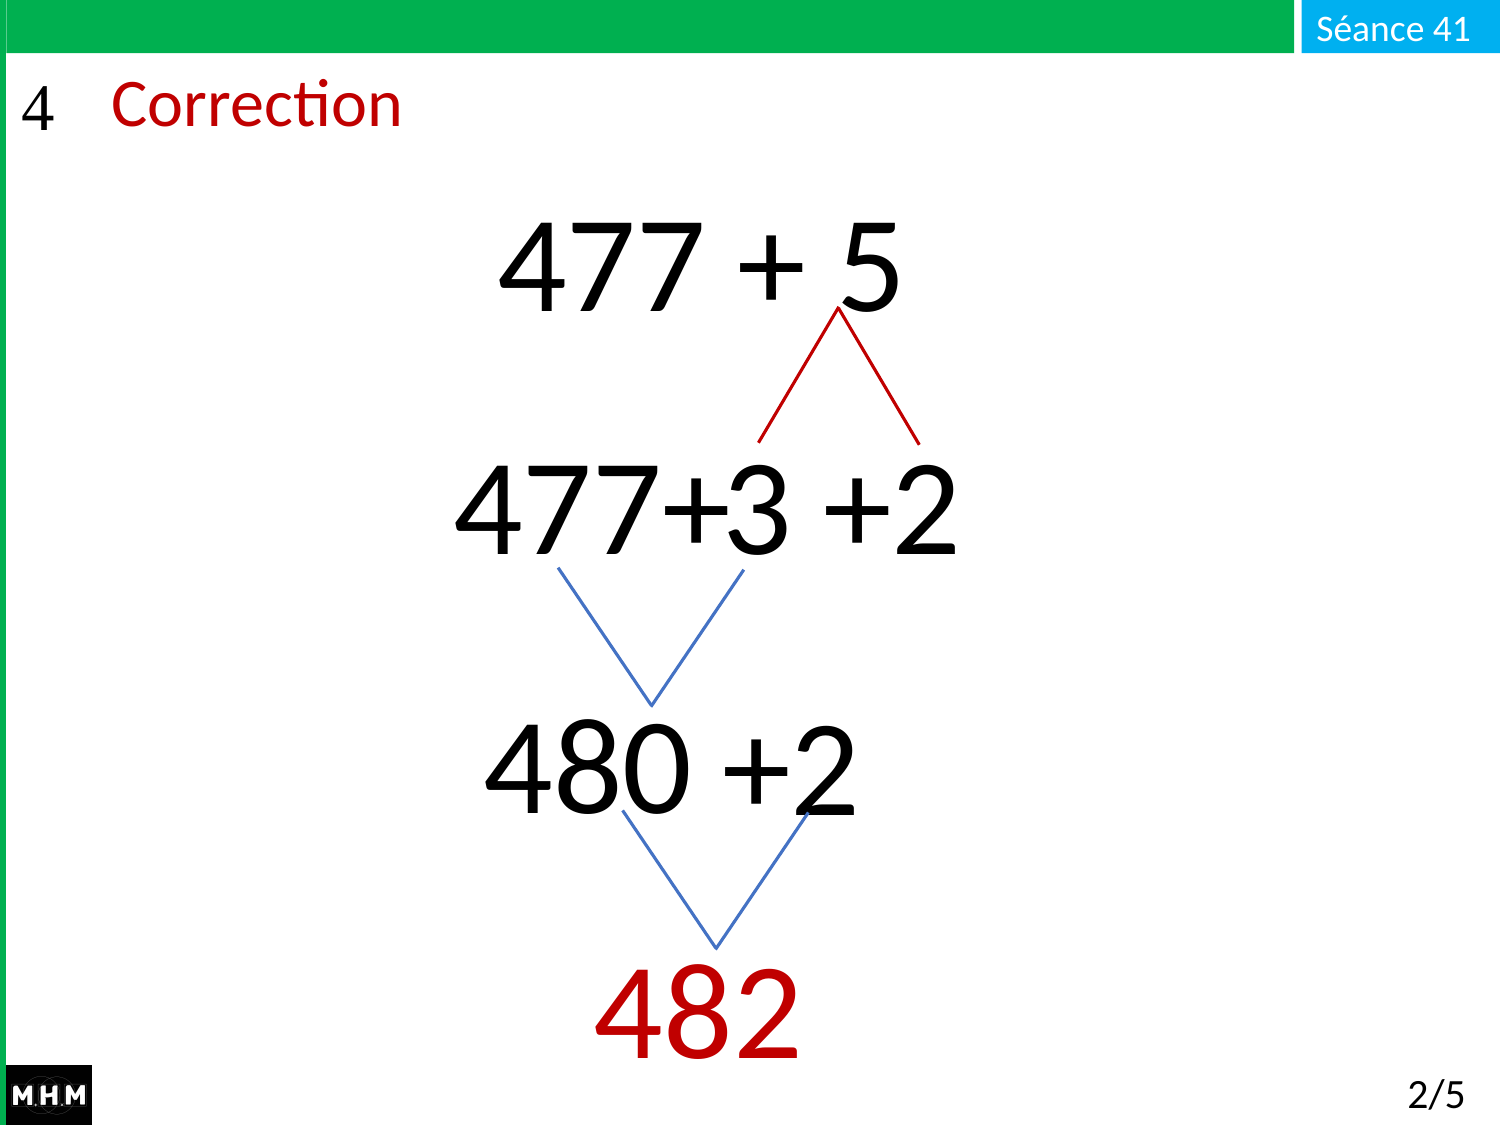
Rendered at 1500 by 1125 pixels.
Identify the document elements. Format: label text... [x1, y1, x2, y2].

text_box 3 +2 [765, 409, 1171, 590]
text_box 477 + 5 [480, 166, 924, 346]
list 2/5 [1373, 1064, 1500, 1125]
text_box 482 [579, 914, 845, 1094]
picture [6, 1065, 92, 1125]
text_box +2 [707, 670, 981, 850]
title Correction [96, 60, 1391, 150]
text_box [558, 567, 744, 707]
text_box 480 [468, 669, 707, 849]
text_box 477+ [438, 409, 765, 590]
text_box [758, 306, 920, 445]
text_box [622, 810, 809, 950]
